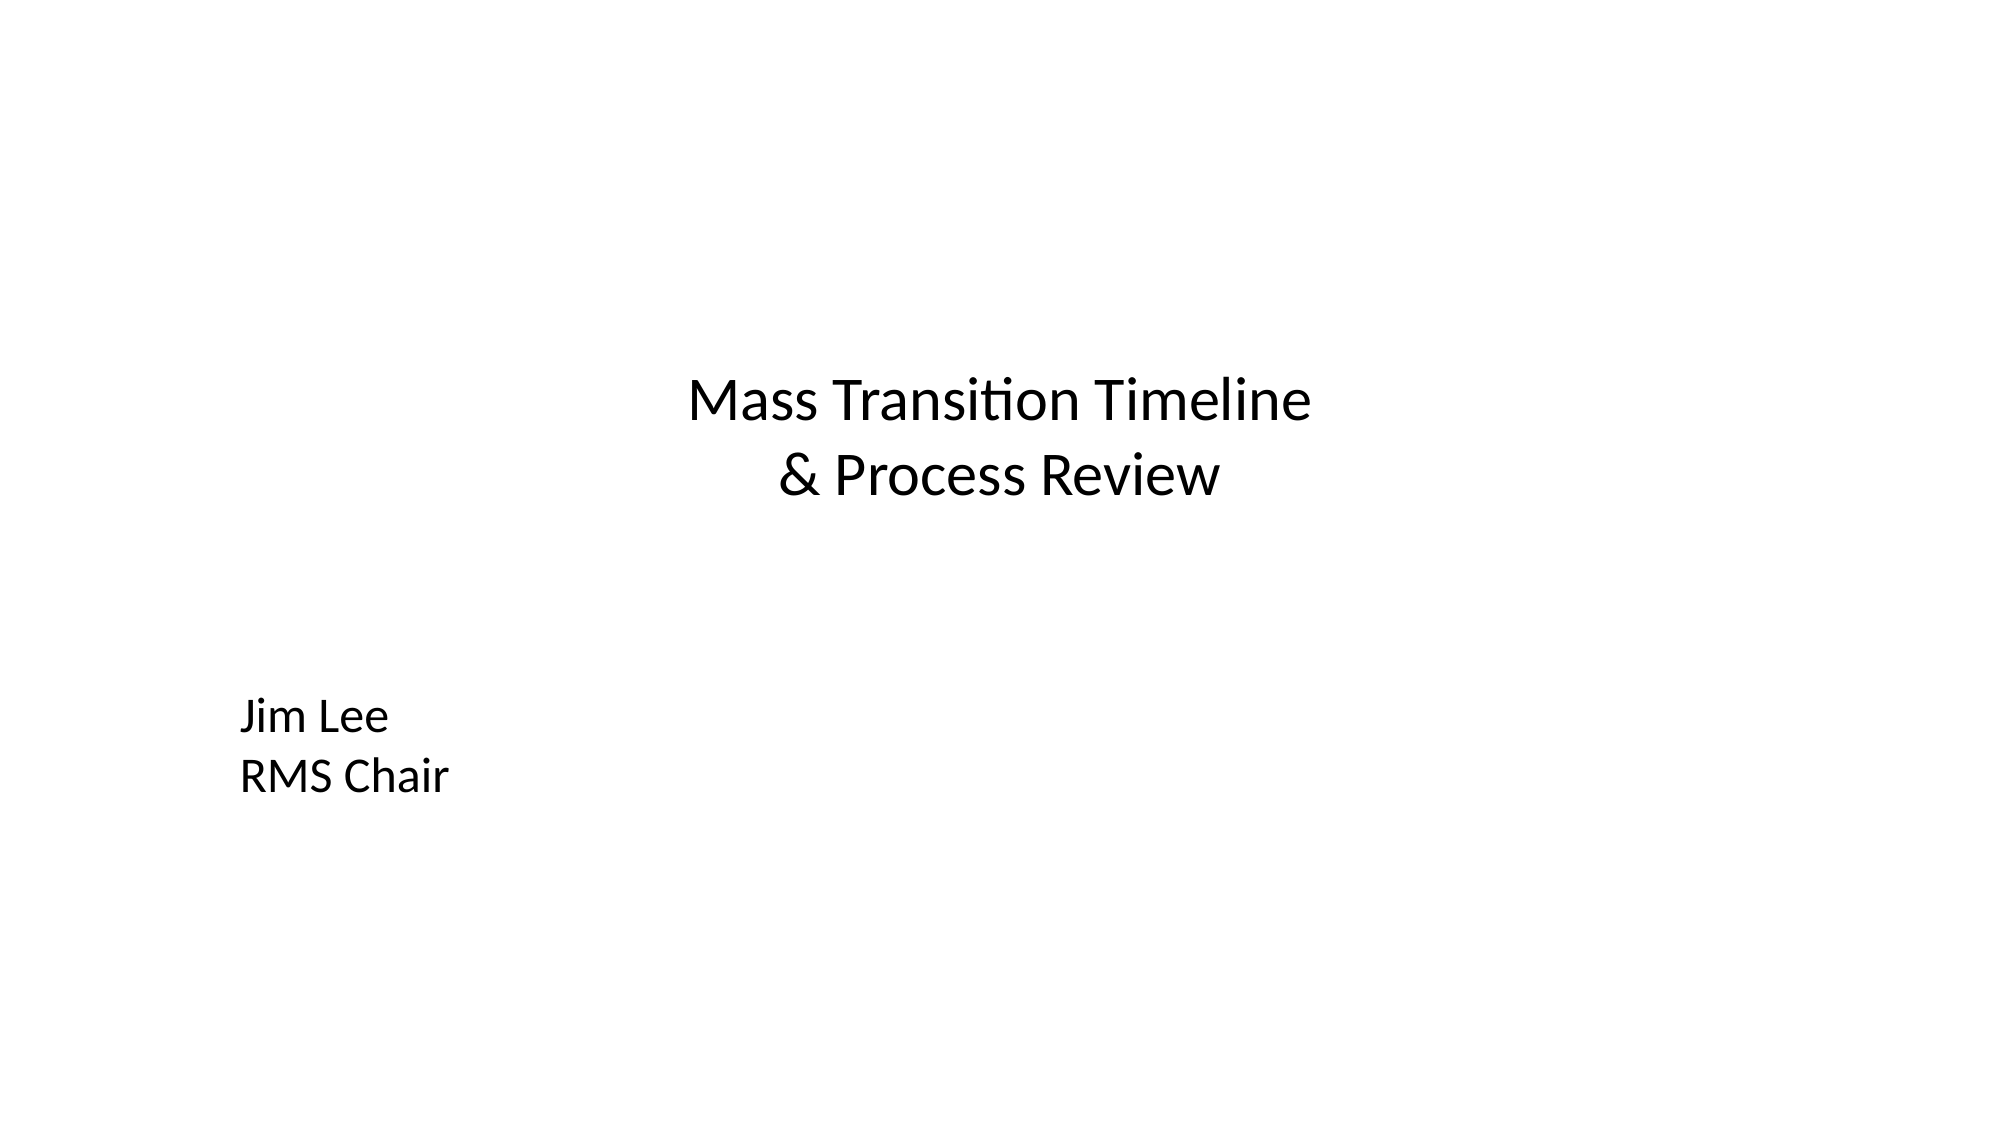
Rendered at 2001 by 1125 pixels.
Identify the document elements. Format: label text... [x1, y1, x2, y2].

title Mass Transition Timeline & Process Review [150, 349, 1850, 591]
text_box Jim Lee RMS Chair [225, 674, 1225, 810]
